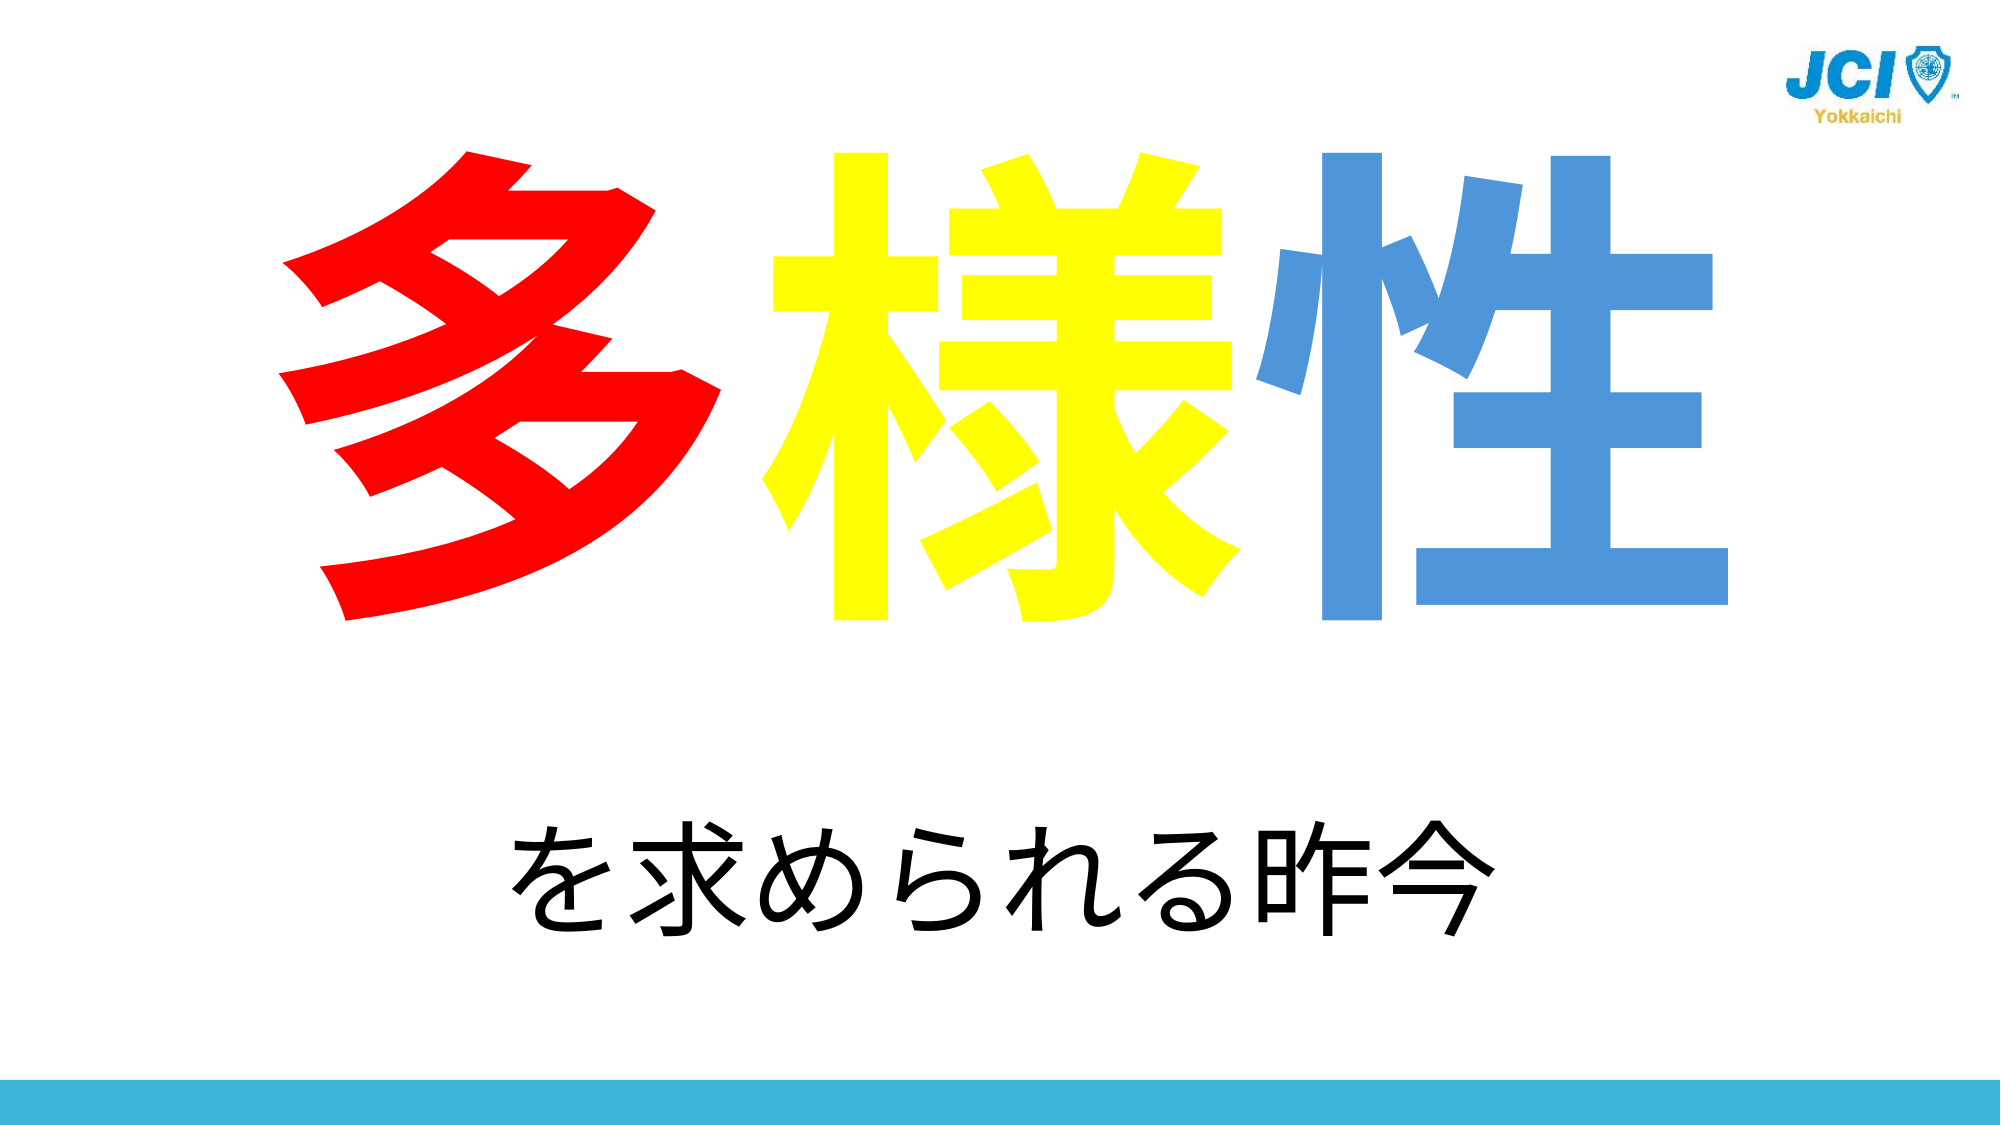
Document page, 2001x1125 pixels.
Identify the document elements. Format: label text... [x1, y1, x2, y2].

text_box 多様性 を求められる昨今 [93, 32, 1906, 1067]
picture [1906, 45, 1961, 124]
